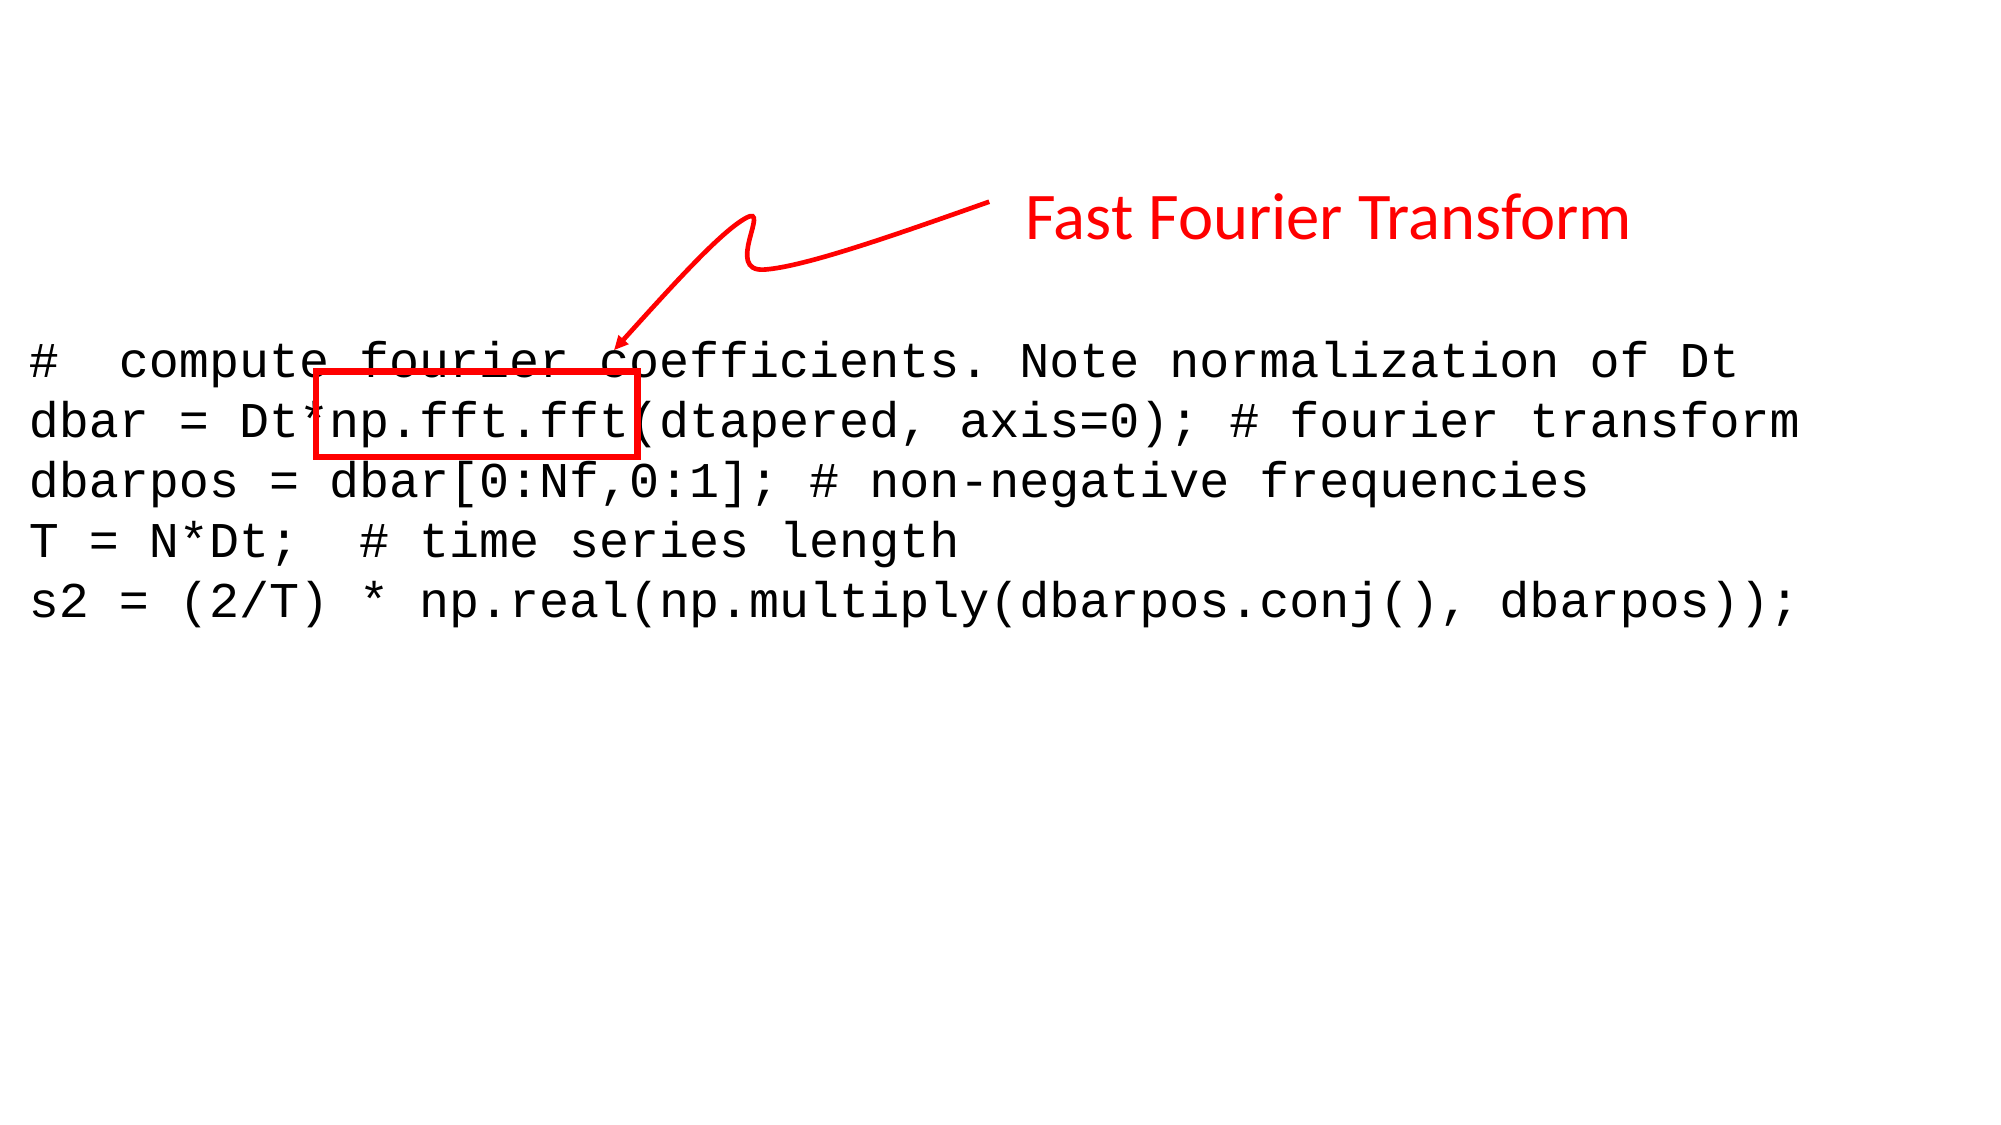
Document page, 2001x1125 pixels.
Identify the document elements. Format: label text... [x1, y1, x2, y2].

text_box # compute fourier coefficients. Note normalization of Dt dbar = Dt*np.fft.fft(dtapered, axis=0); # fourier transform dbarpos = dbar[0:Nf,0:1]; # non-negative frequencies T = N*Dt; # time series length s2 = (2/T) * np.real(np.multiply(dbarpos.conj(), dbarpos)); [14, 319, 2000, 635]
text_box [315, 370, 638, 458]
text_box [614, 200, 990, 350]
text_box Fast Fourier Transform [1010, 166, 1648, 261]
